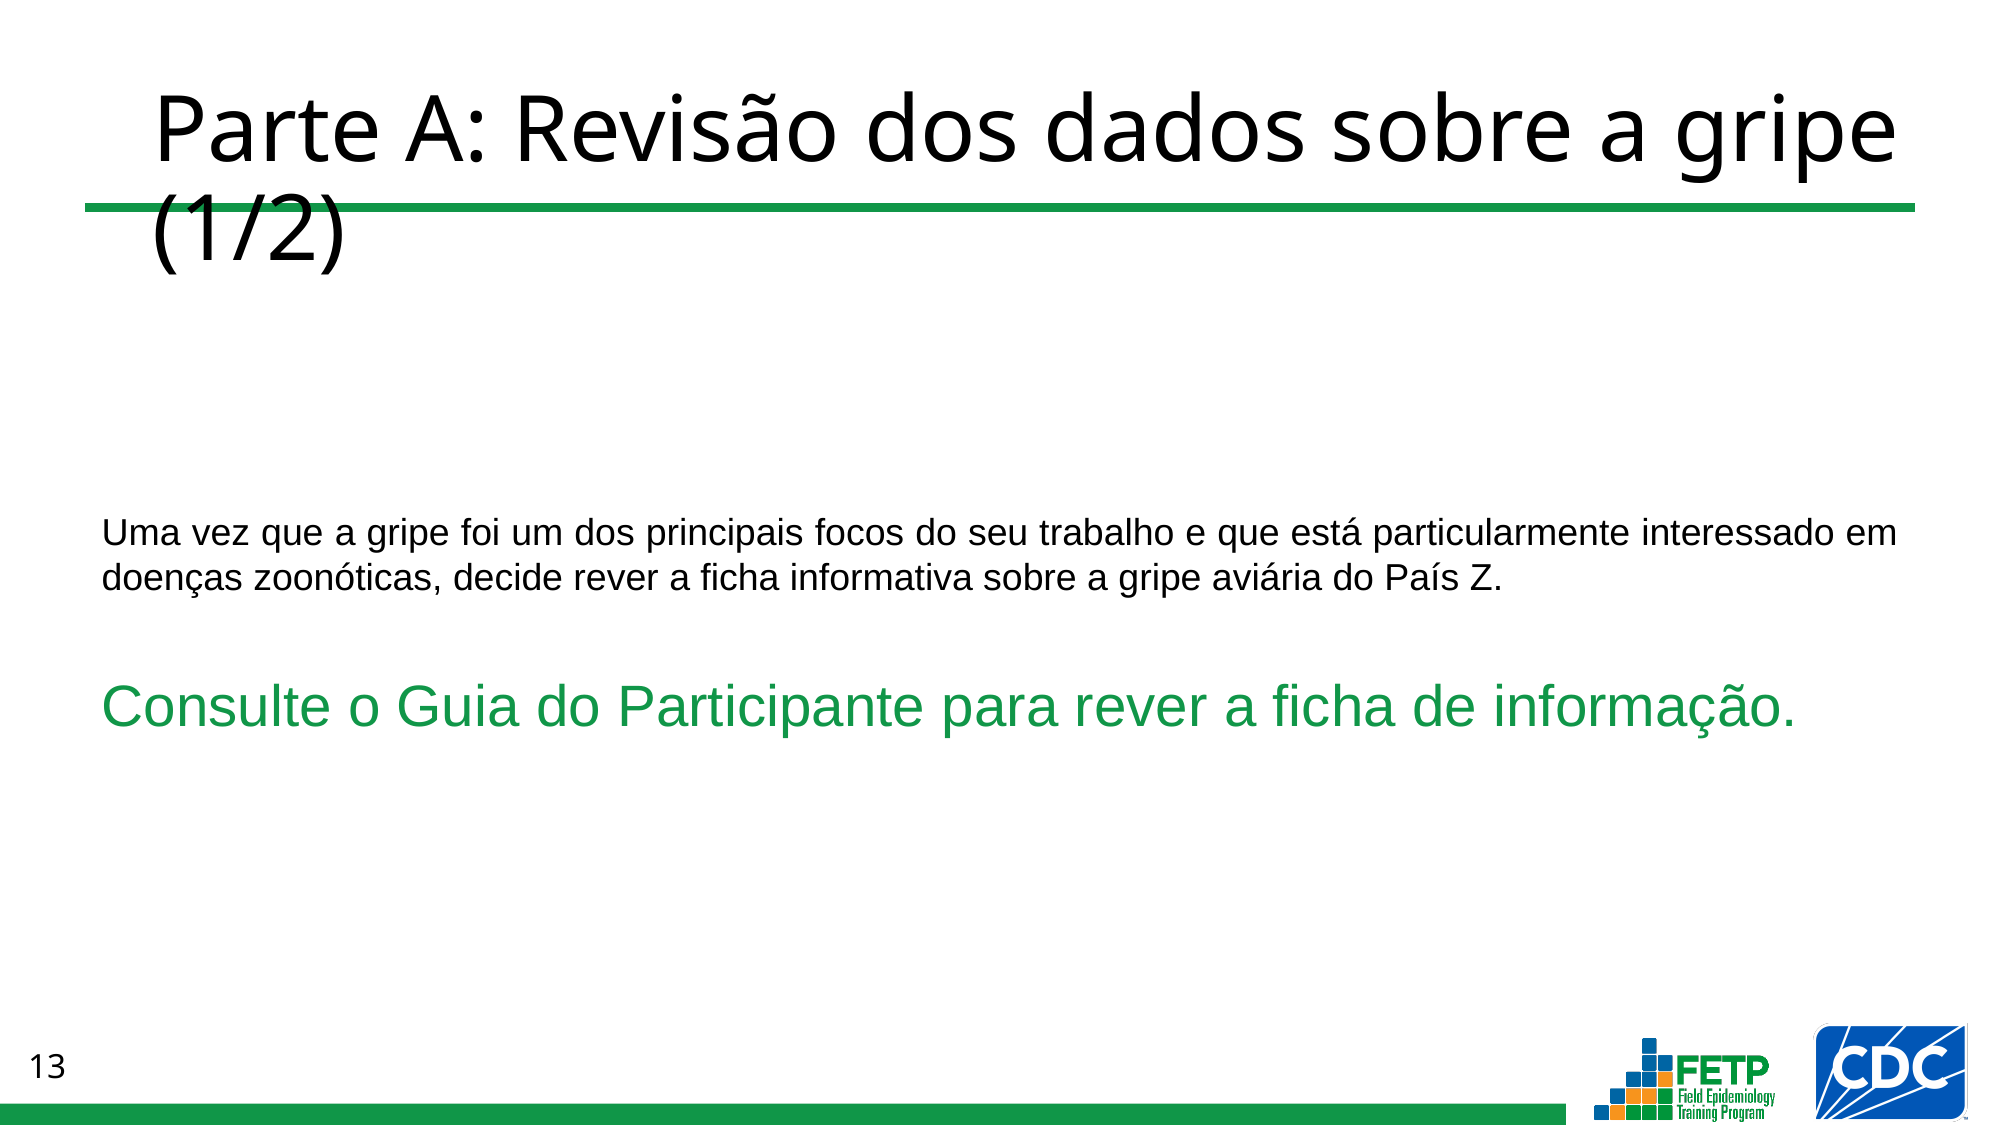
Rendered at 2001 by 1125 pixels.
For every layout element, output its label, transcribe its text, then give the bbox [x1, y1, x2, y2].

picture [1813, 1023, 1968, 1122]
title Parte A: Revisão dos dados sobre a gripe (1/2) [137, 75, 2000, 207]
picture [1594, 1038, 1775, 1122]
list Uma vez que a gripe foi um dos principais focos do seu trabalho e que está particularmente interessado em doenças zoonóticas, decide rever a ficha informativa sobre a gripe aviária do País Z. Consulte o Guia do Participante para rever a ficha de informação. [86, 242, 1914, 1004]
